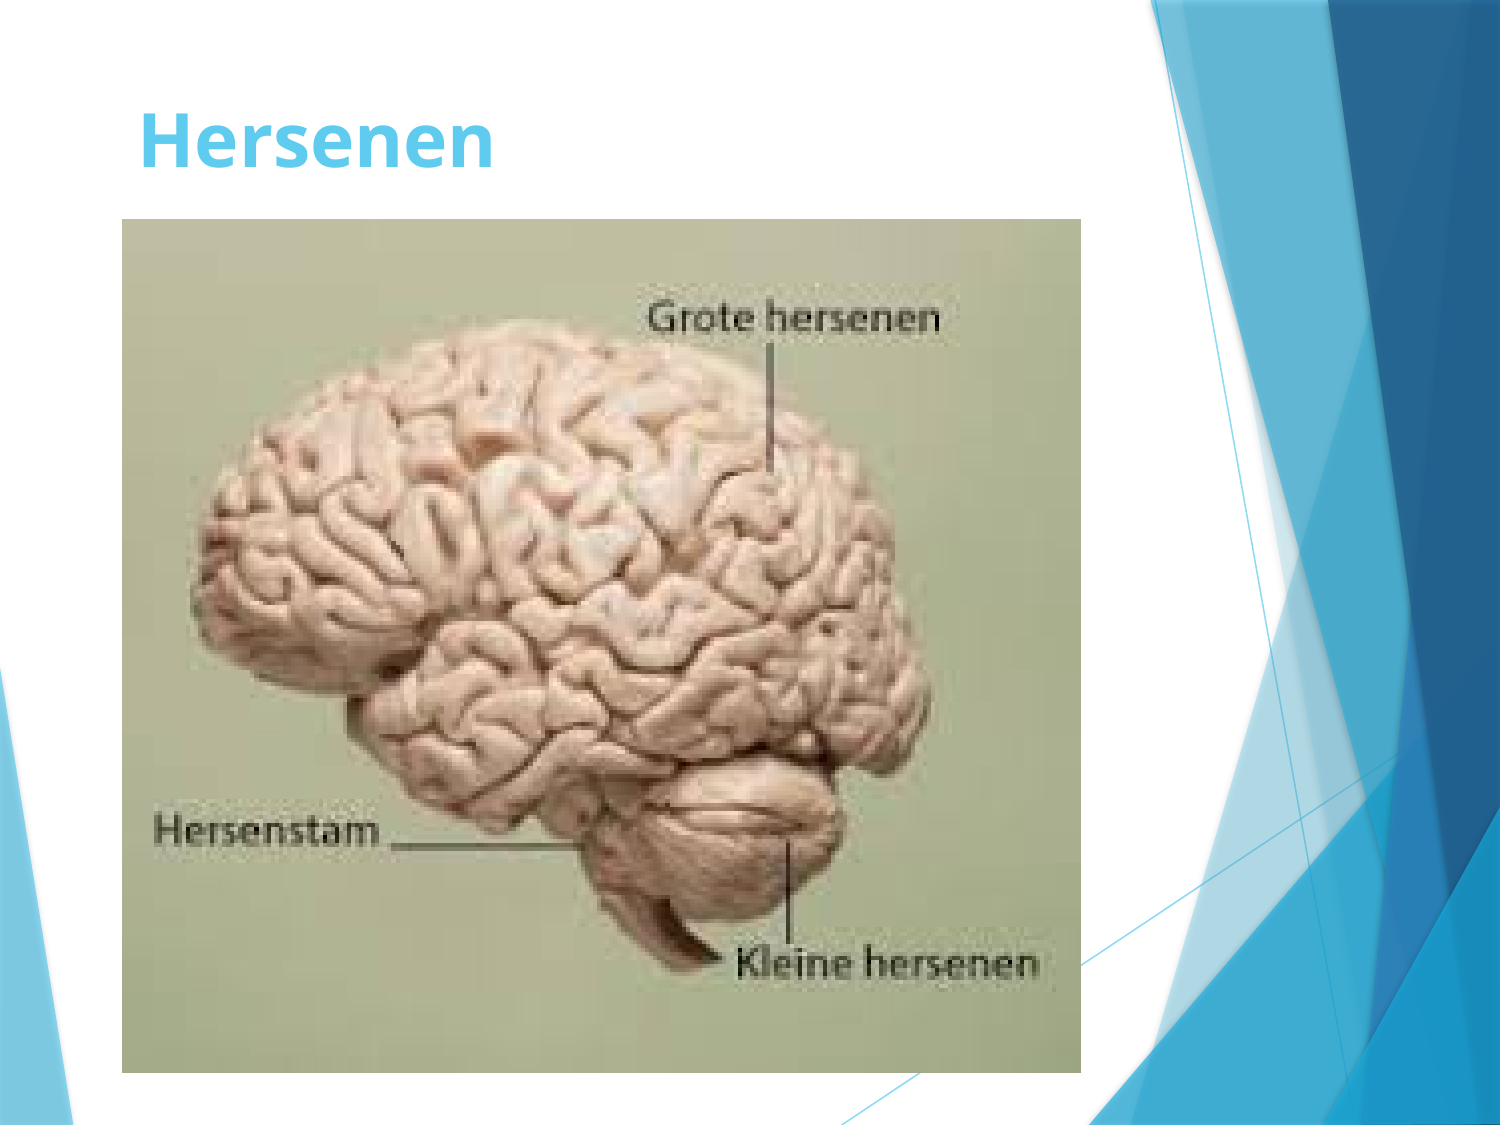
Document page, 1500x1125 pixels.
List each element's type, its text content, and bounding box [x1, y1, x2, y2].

title Hersenen [122, 84, 1164, 302]
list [121, 218, 1082, 1074]
